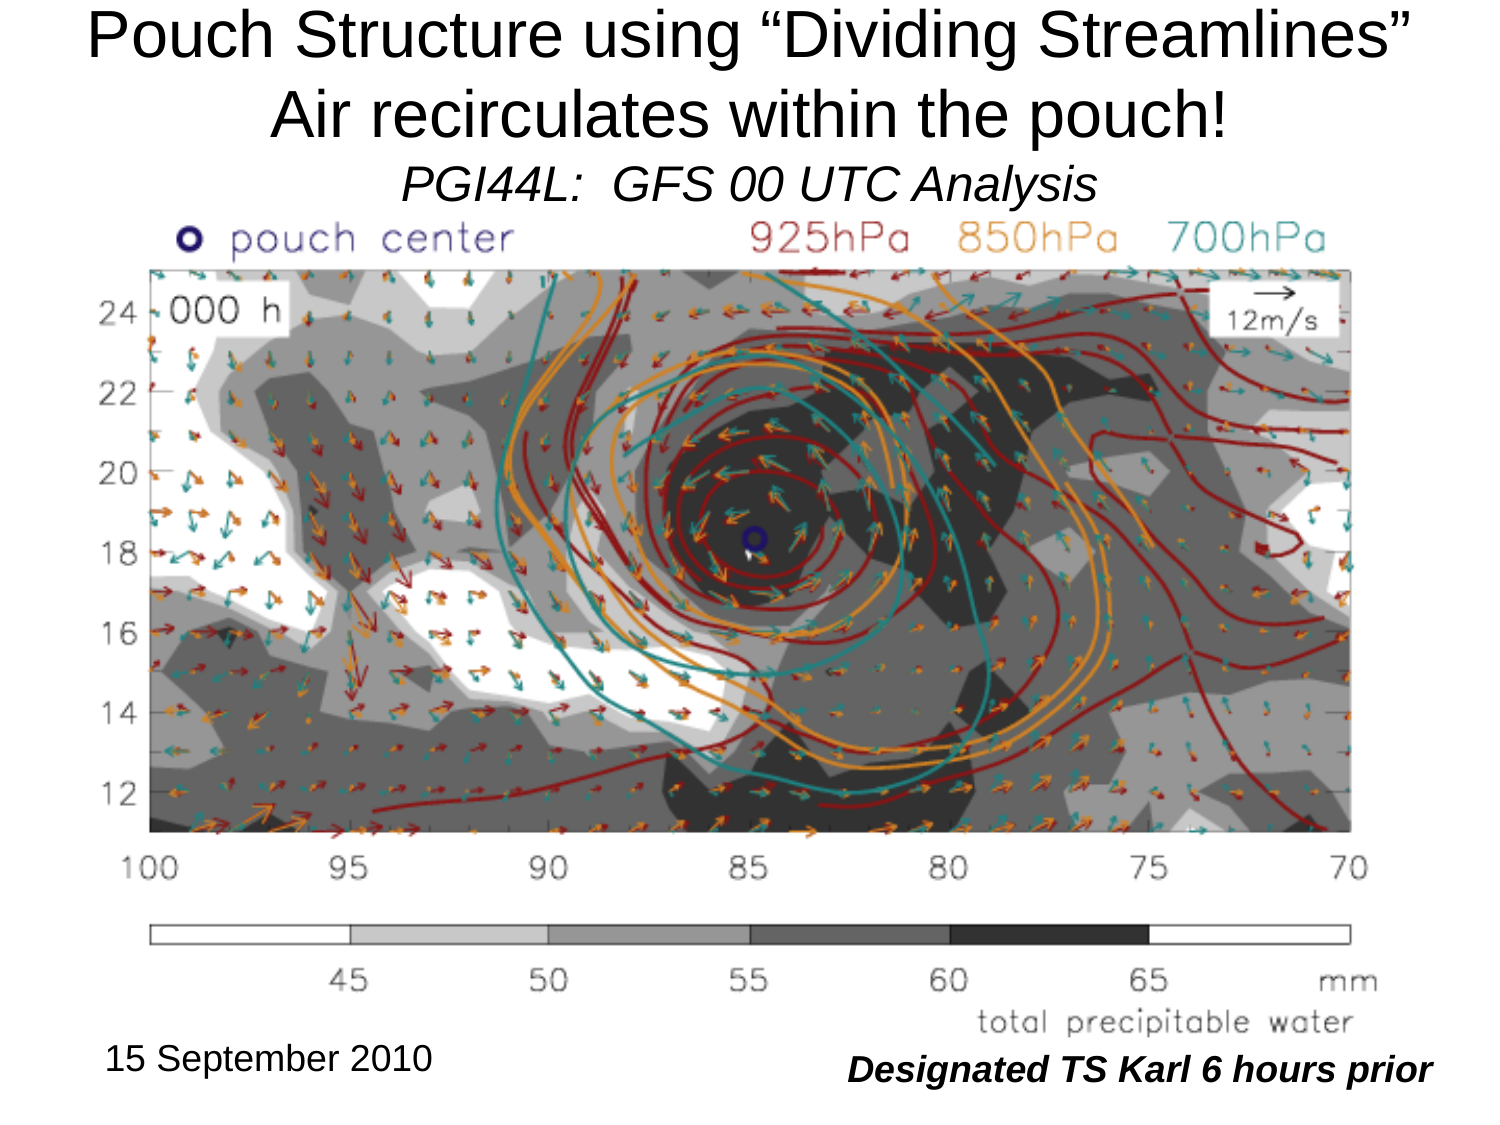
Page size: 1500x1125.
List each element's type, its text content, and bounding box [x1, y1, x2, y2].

picture [0, 149, 1500, 1125]
title Pouch Structure using “Dividing Streamlines” Air recirculates within the pouch! PGI44L: GFS 00 UTC Analysis [37, 27, 1463, 148]
